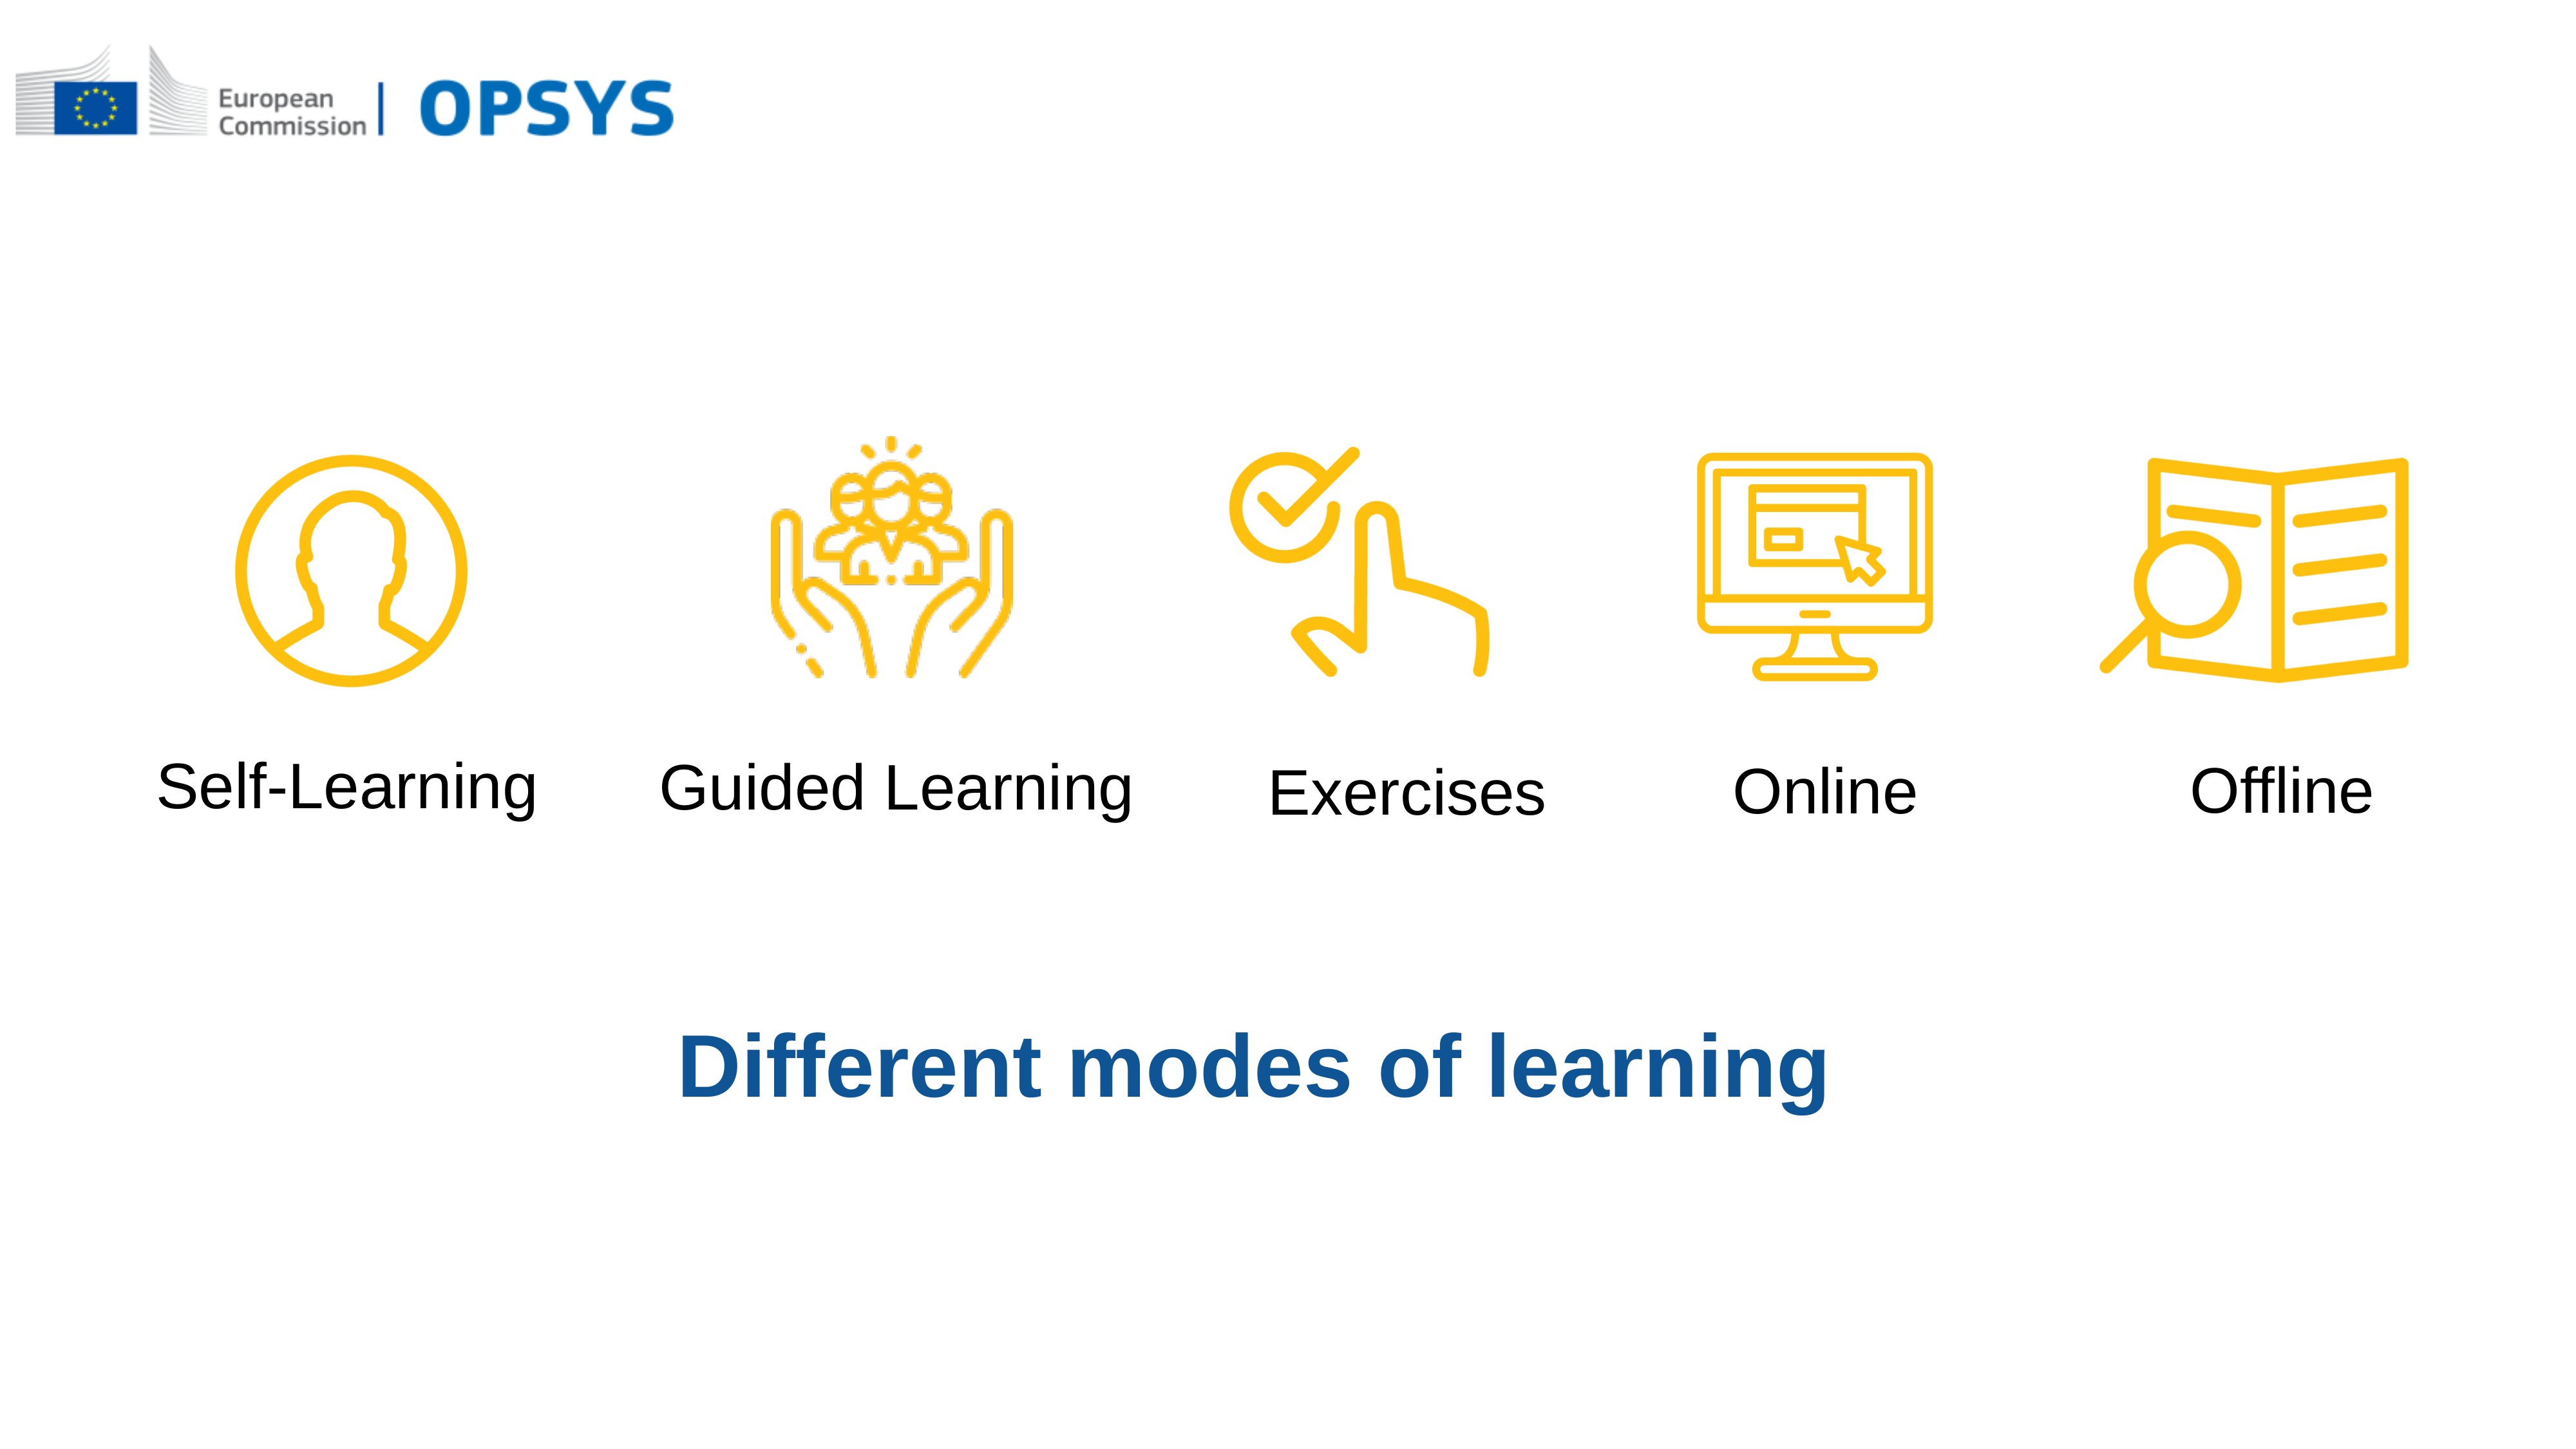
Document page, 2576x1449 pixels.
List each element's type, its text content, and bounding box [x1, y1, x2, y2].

picture [1676, 415, 1953, 718]
picture [218, 414, 482, 728]
text_box Self-Learning [144, 739, 550, 826]
picture [2091, 383, 2421, 744]
text_box Guided Learning [621, 741, 1173, 828]
text_box Exercises [1204, 745, 1611, 833]
picture [1203, 386, 1524, 738]
picture [15, 0, 674, 176]
text_box Offline [2079, 744, 2486, 831]
title Different modes of learning [667, 968, 1908, 1155]
picture [771, 436, 1013, 678]
text_box Online [1622, 744, 2029, 831]
